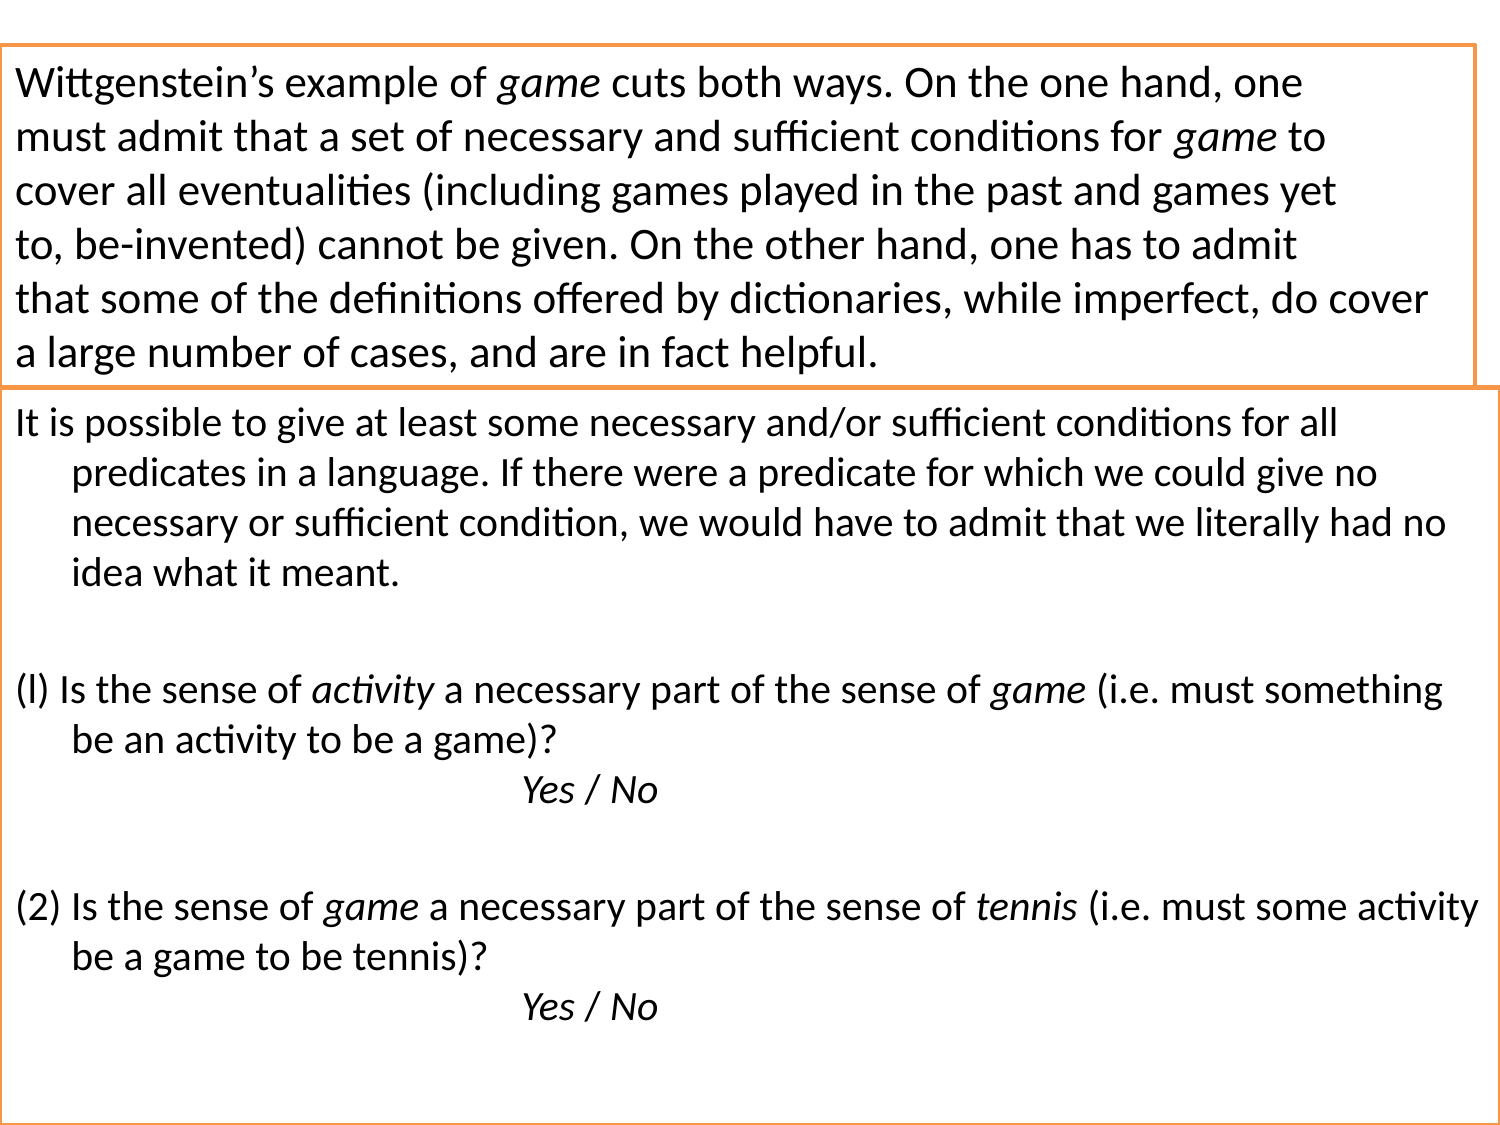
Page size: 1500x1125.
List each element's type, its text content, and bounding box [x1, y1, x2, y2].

title Wittgenstein’s example of game cuts both ways. On the one hand, one must admit that a set of necessary and sufficient conditions for game to cover all eventualities (including games played in the past and games yet to, be-invented) cannot be given. On the other hand, one has to admit that some of the definitions offered by dictionaries, while imperfect, do cover a large number of cases, and are in fact helpful. [0, 43, 1477, 385]
list It is possible to give at least some necessary and/or sufficient conditions for all predicates in a language. If there were a predicate for which we could give no necessary or sufficient condition, we would have to admit that we literally had no idea what it meant. (l) Is the sense of activity a necessary part of the sense of game (i.e. must something be an activity to be a game)? Yes / No (2) Is the sense of game a necessary part of the sense of tennis (i.e. must some activity be a game to be tennis)? Yes / No [0, 385, 1500, 1125]
